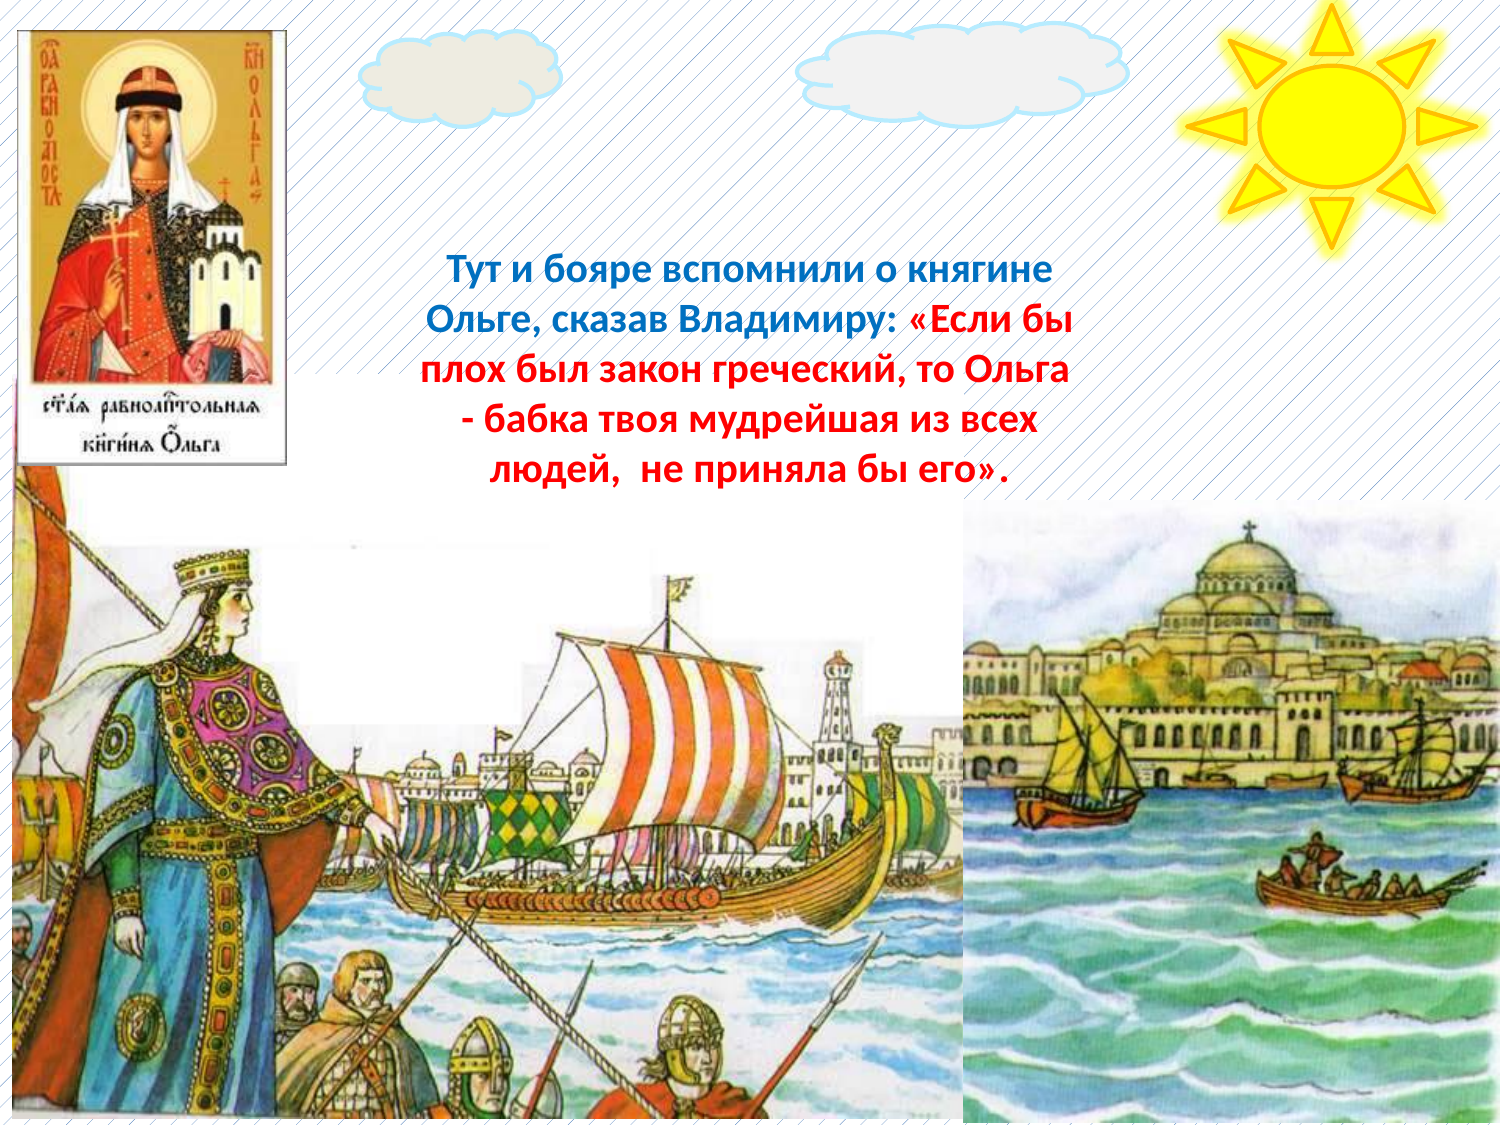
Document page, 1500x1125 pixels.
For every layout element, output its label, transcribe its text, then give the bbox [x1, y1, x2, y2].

text_box Тут и бояре вспомнили о княгине Ольге, сказав Владимиру: «Если бы плох был закон греческий, то Ольга - бабка твоя мудрейшая из всех людей, не приняла бы его». [395, 233, 1105, 499]
picture [11, 30, 1500, 1123]
text_box [1227, 163, 1288, 215]
text_box [1376, 163, 1436, 215]
text_box [794, 20, 1130, 130]
text_box [1227, 38, 1288, 90]
text_box [1309, 2, 1355, 57]
text_box [1376, 38, 1436, 90]
text_box [1257, 63, 1407, 190]
text_box [1184, 107, 1248, 146]
text_box [357, 29, 564, 129]
text_box [1416, 107, 1479, 146]
text_box [1309, 196, 1355, 251]
